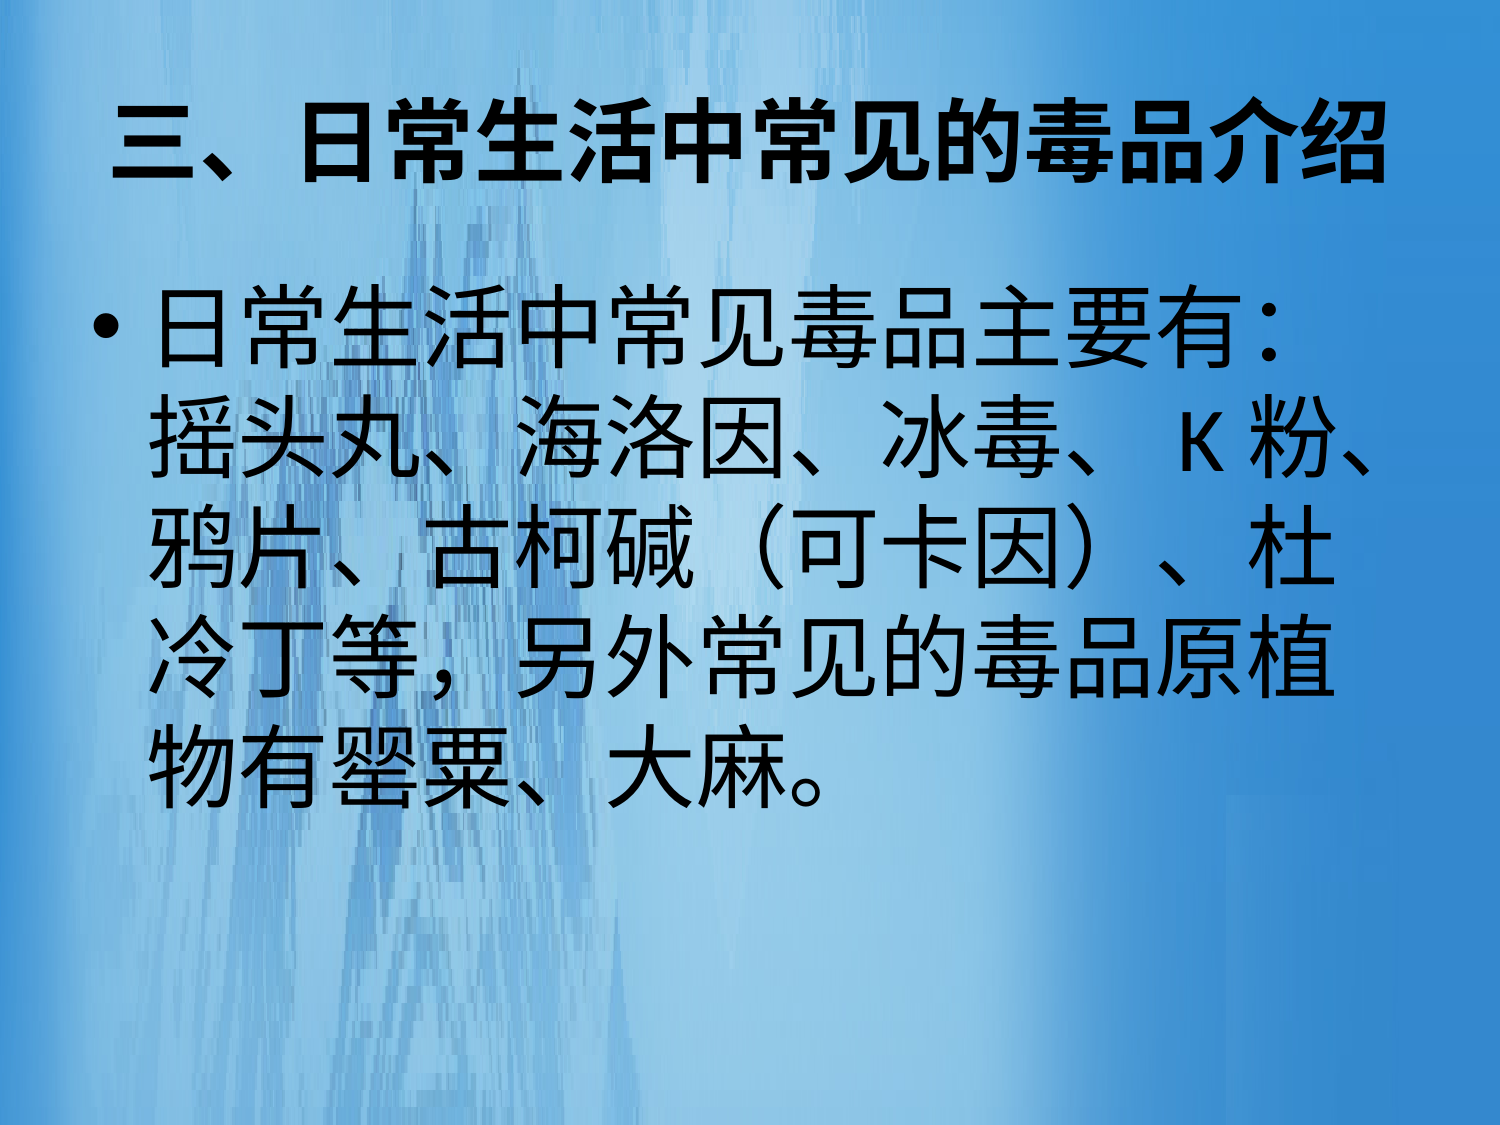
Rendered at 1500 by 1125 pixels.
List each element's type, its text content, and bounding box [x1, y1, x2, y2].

list 日常生活中常见毒品主要有：摇头丸、海洛因、冰毒、K粉、鸦片、古柯碱（可卡因）、杜冷丁等，另外常见的毒品原植物有罂粟、大麻。 [75, 262, 1425, 1005]
picture [0, 0, 1500, 1125]
title 三、日常生活中常见的毒品介绍 [75, 45, 1425, 233]
